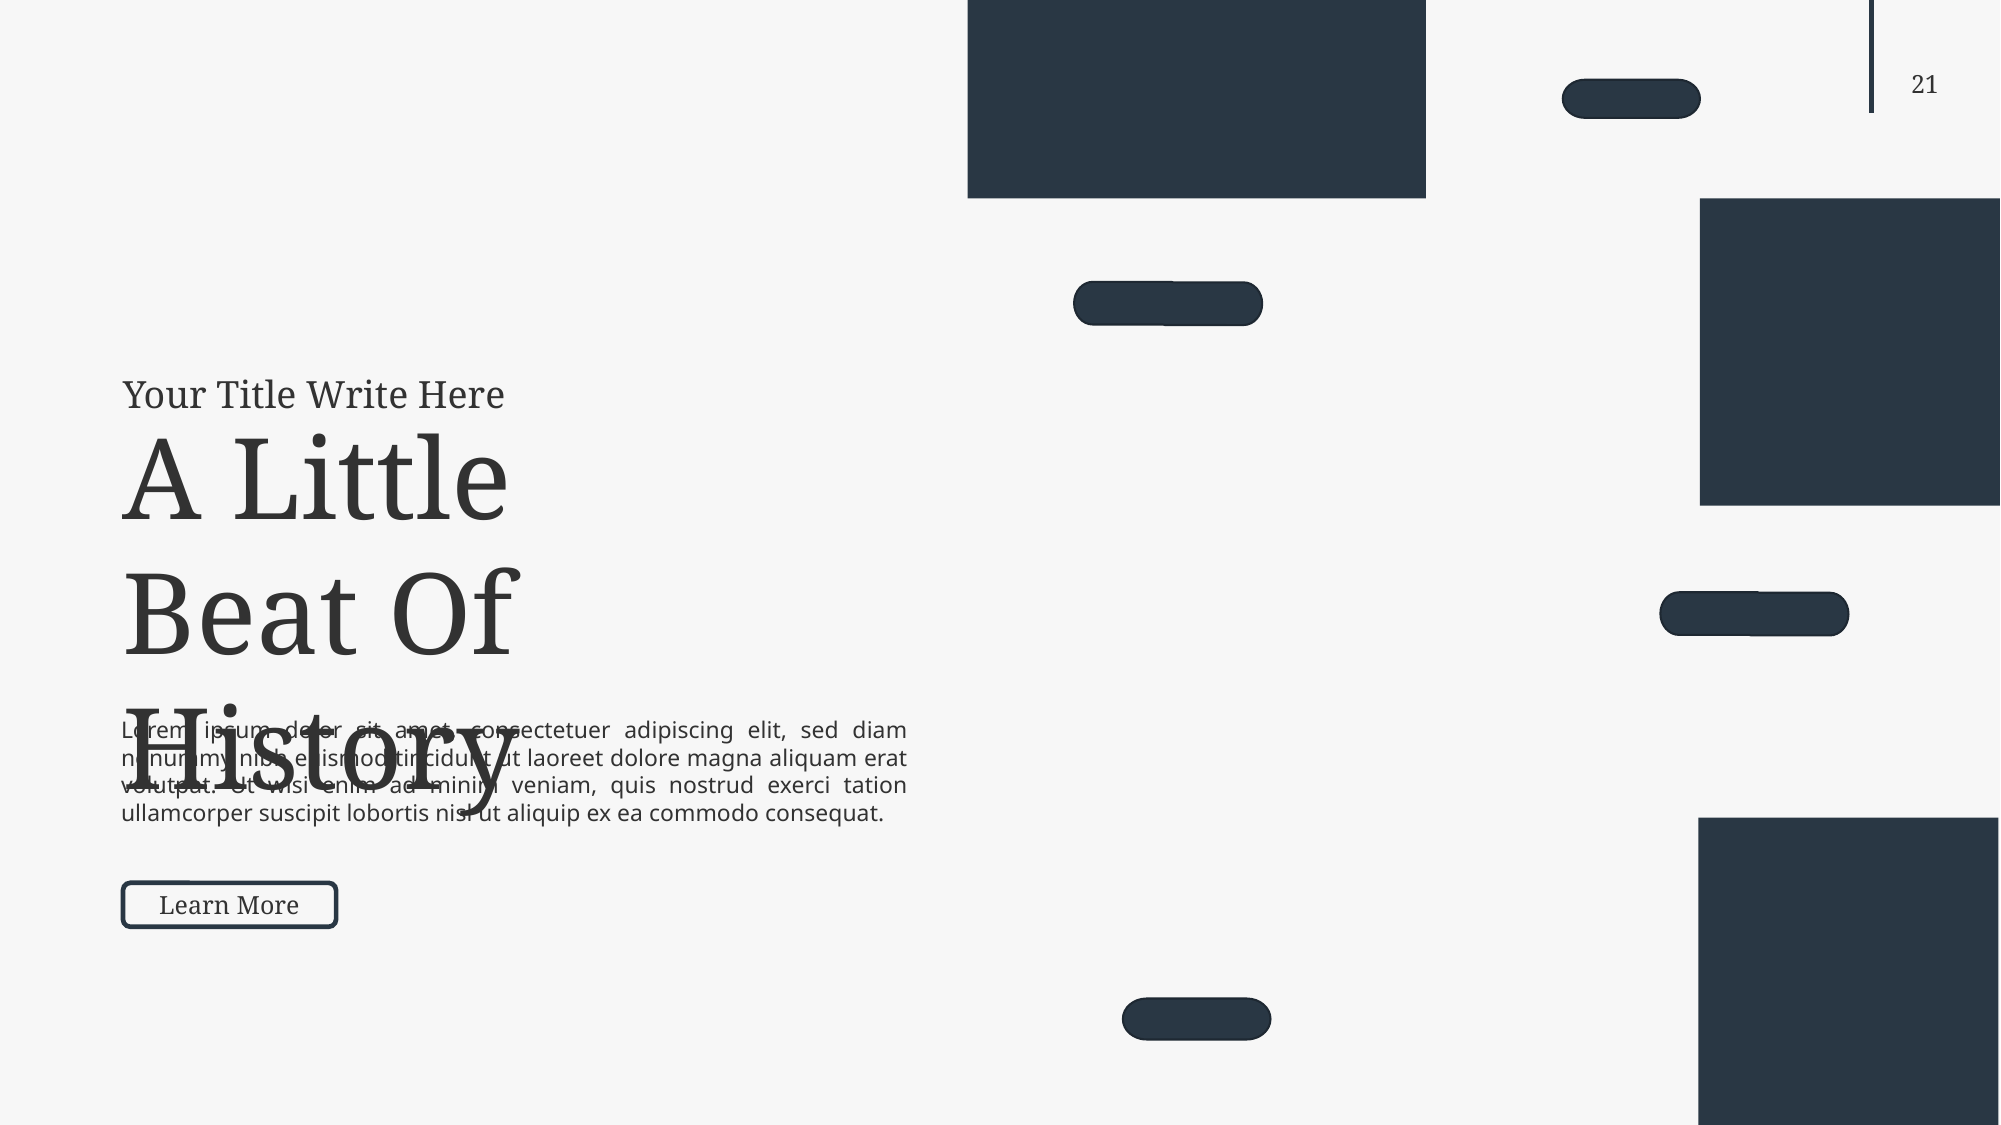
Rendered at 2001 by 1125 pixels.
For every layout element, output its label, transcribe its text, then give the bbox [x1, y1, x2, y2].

picture [1047, 111, 1803, 1020]
text_box [1803, 197, 2000, 507]
text_box [1697, 817, 1999, 1125]
text_box [1121, 1020, 1272, 1041]
text_box [1561, 78, 1702, 111]
text_box [967, 0, 1427, 199]
text_box A Little Beat Of History [108, 400, 748, 708]
text_box [1803, 591, 1850, 637]
text_box Your Title Write Here [108, 363, 647, 424]
text_box Lorem ipsum dolor sit amet, consectetuer adipiscing elit, sed diam nonummy nibh euismod tincidunt ut laoreet dolore magna aliquam erat volutpat. Ut wisi enim ad minim veniam, quis nostrud exerci tation ullamcorper suscipit lobortis nisl ut aliquip ex ea commodo consequat. [106, 708, 924, 861]
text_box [122, 882, 337, 928]
